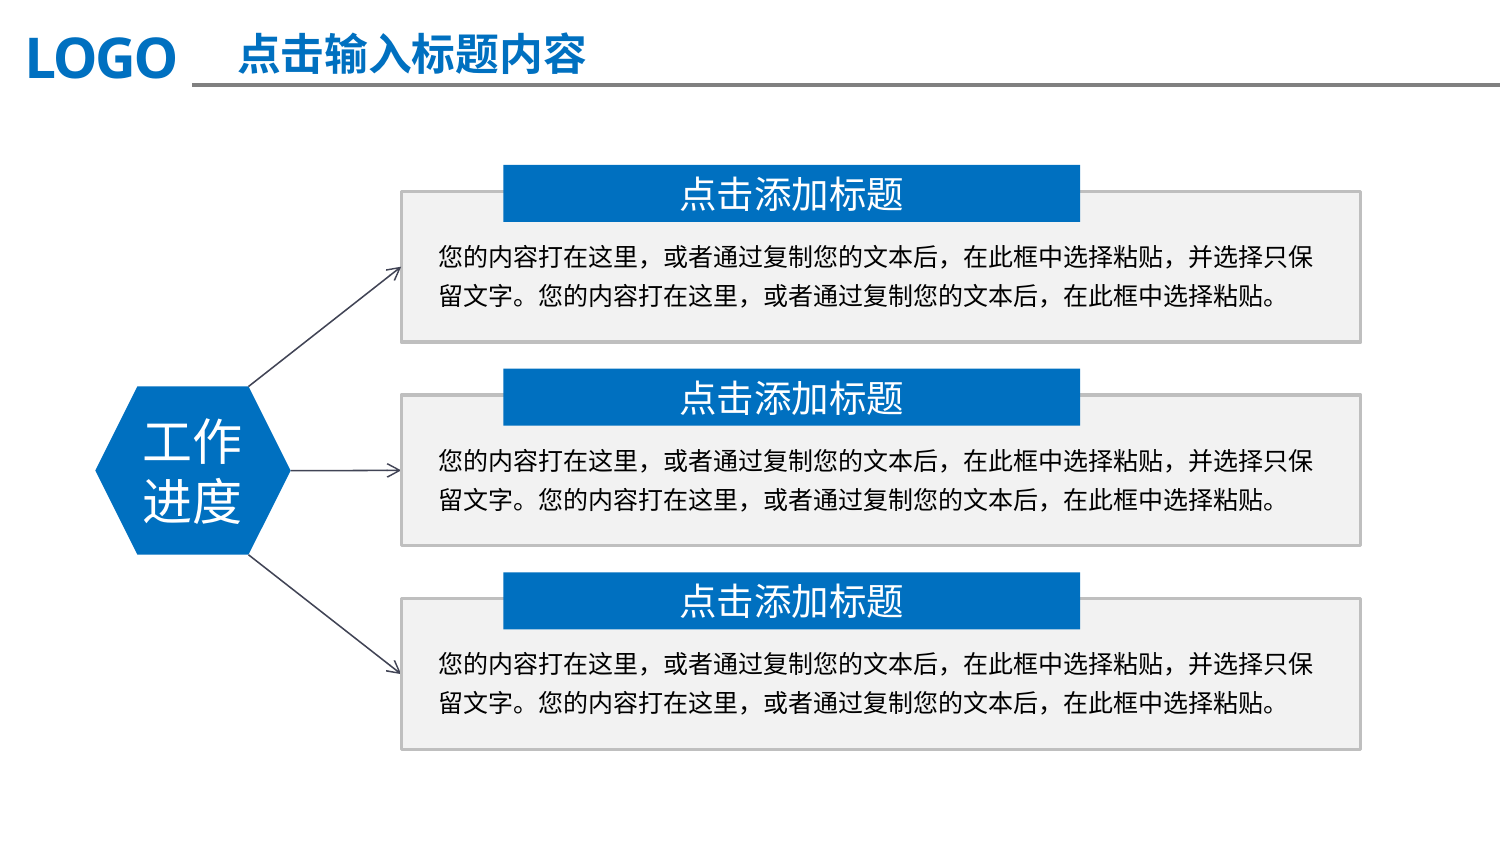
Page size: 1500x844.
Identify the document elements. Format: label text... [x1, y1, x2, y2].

text_box 您的内容打在这里，或者通过复制您的文本后，在此框中选择粘贴，并选择只保留文字。您的内容打在这里，或者通过复制您的文本后，在此框中选择粘贴。 [427, 226, 1326, 316]
text_box 您的内容打在这里，或者通过复制您的文本后，在此框中选择粘贴，并选择只保留文字。您的内容打在这里，或者通过复制您的文本后，在此框中选择粘贴。 [427, 430, 1326, 520]
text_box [248, 554, 402, 675]
text_box 点击添加标题 [501, 163, 1082, 224]
text_box 点击输入标题内容 [209, 20, 615, 85]
text_box 点击添加标题 [501, 367, 1082, 428]
text_box 工作进度 [93, 384, 293, 557]
text_box [399, 393, 1363, 548]
text_box 您的内容打在这里，或者通过复制您的文本后，在此框中选择粘贴，并选择只保留文字。您的内容打在这里，或者通过复制您的文本后，在此框中选择粘贴。 [427, 634, 1326, 724]
text_box [399, 189, 1363, 344]
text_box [248, 266, 402, 387]
text_box 点击添加标题 [501, 570, 1082, 631]
text_box [399, 597, 1363, 752]
